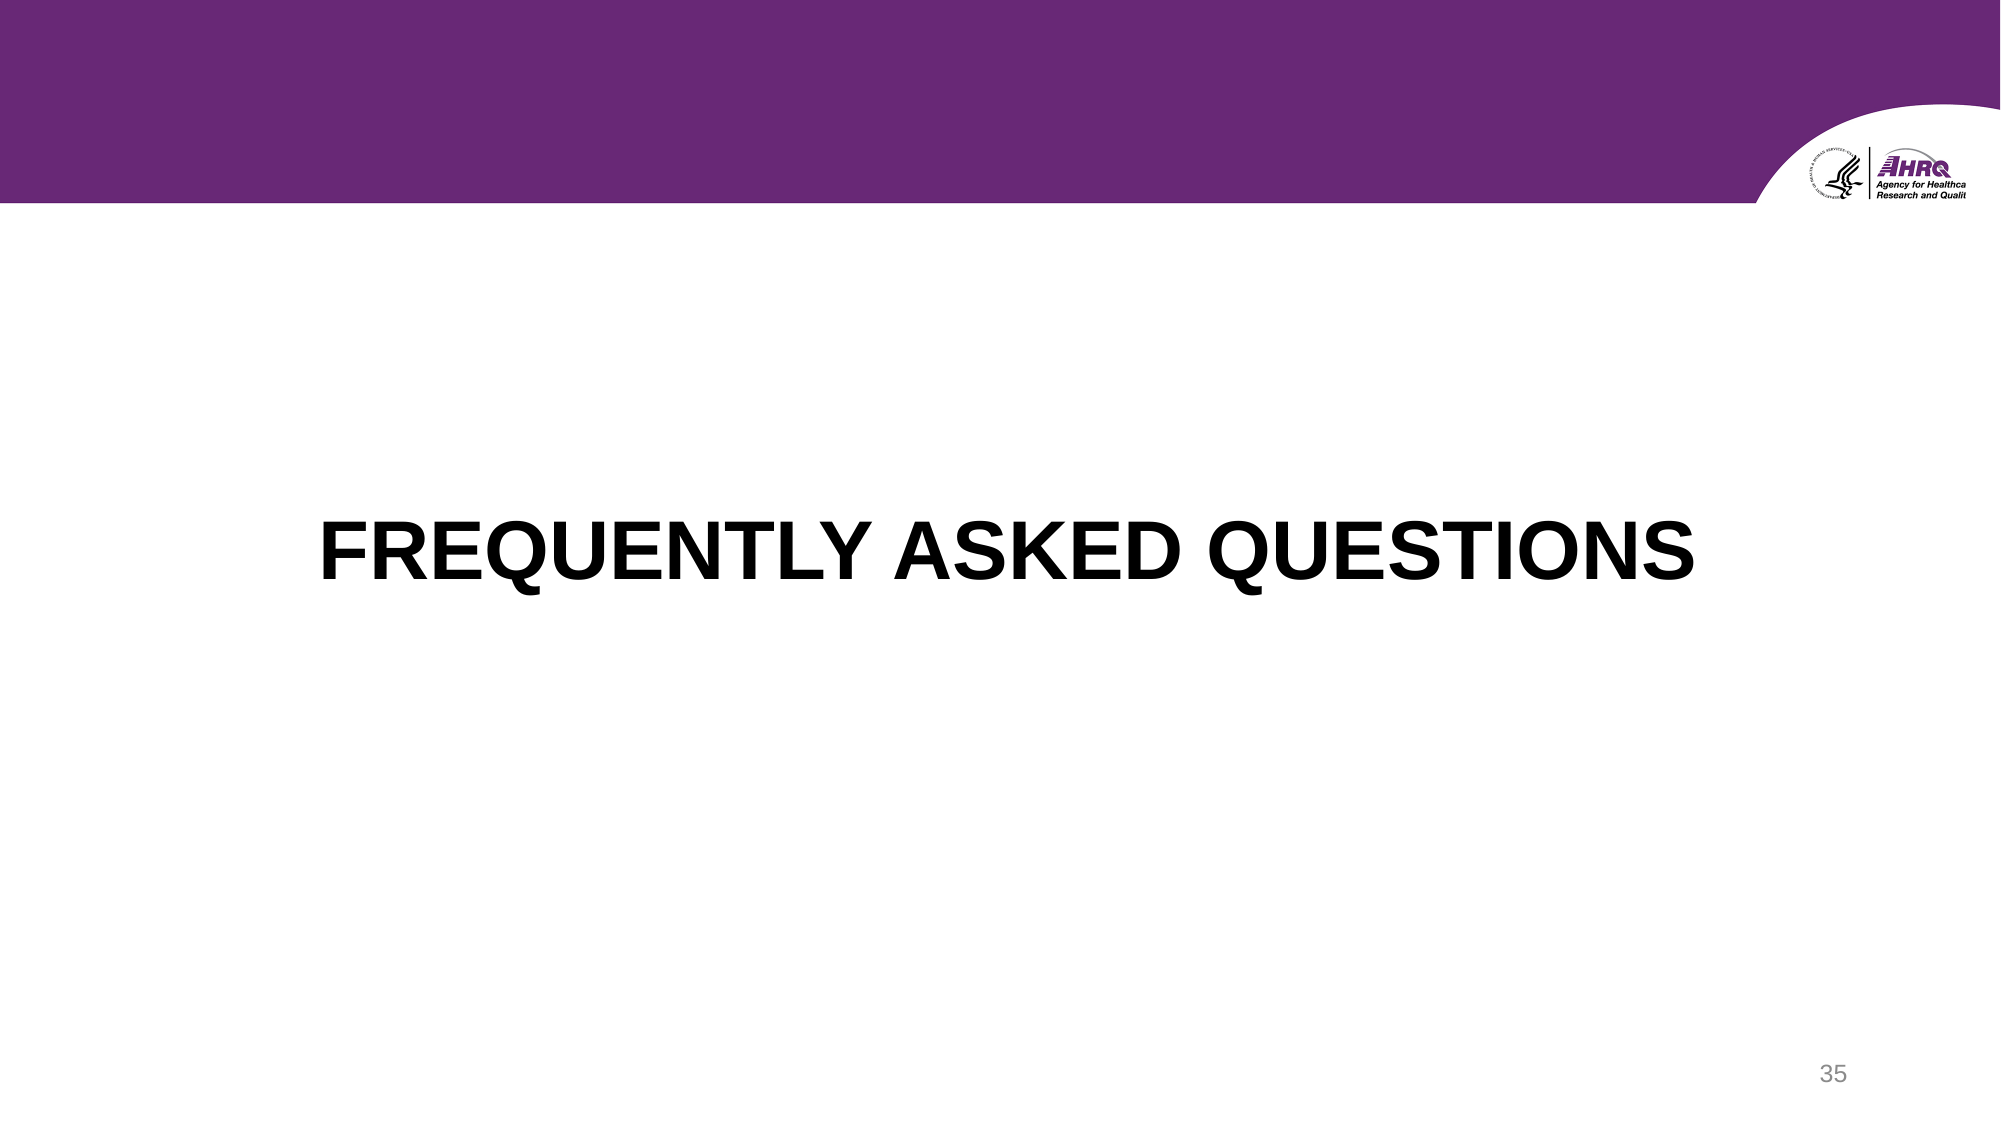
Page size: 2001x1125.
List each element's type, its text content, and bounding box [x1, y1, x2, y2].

slide_number 35 [1412, 1042, 1863, 1103]
picture [0, 0, 2001, 1125]
title Frequently asked questions [157, 489, 1858, 713]
